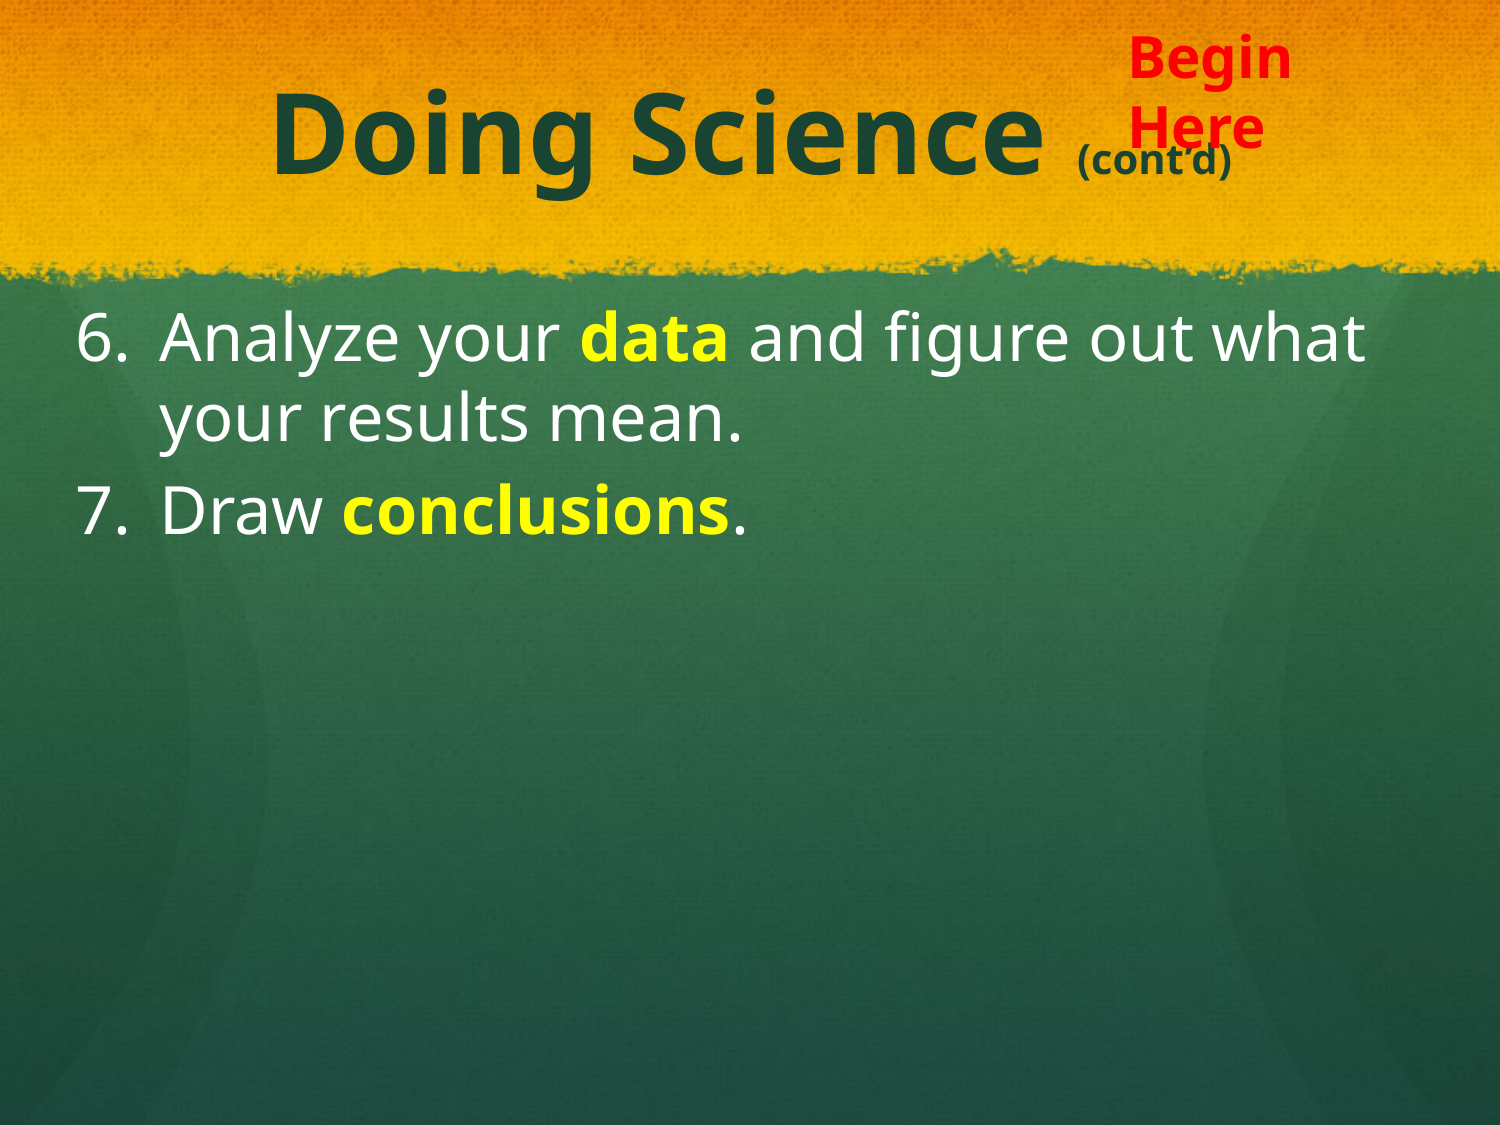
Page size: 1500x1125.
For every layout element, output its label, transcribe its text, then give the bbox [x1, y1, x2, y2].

text_box Begin Here [1112, 12, 1453, 168]
title Doing Science (cont’d) [125, 13, 1375, 246]
picture [0, 0, 1500, 1125]
list Analyze your data and figure out what your results mean. Draw conclusions. [2, 287, 1453, 1075]
